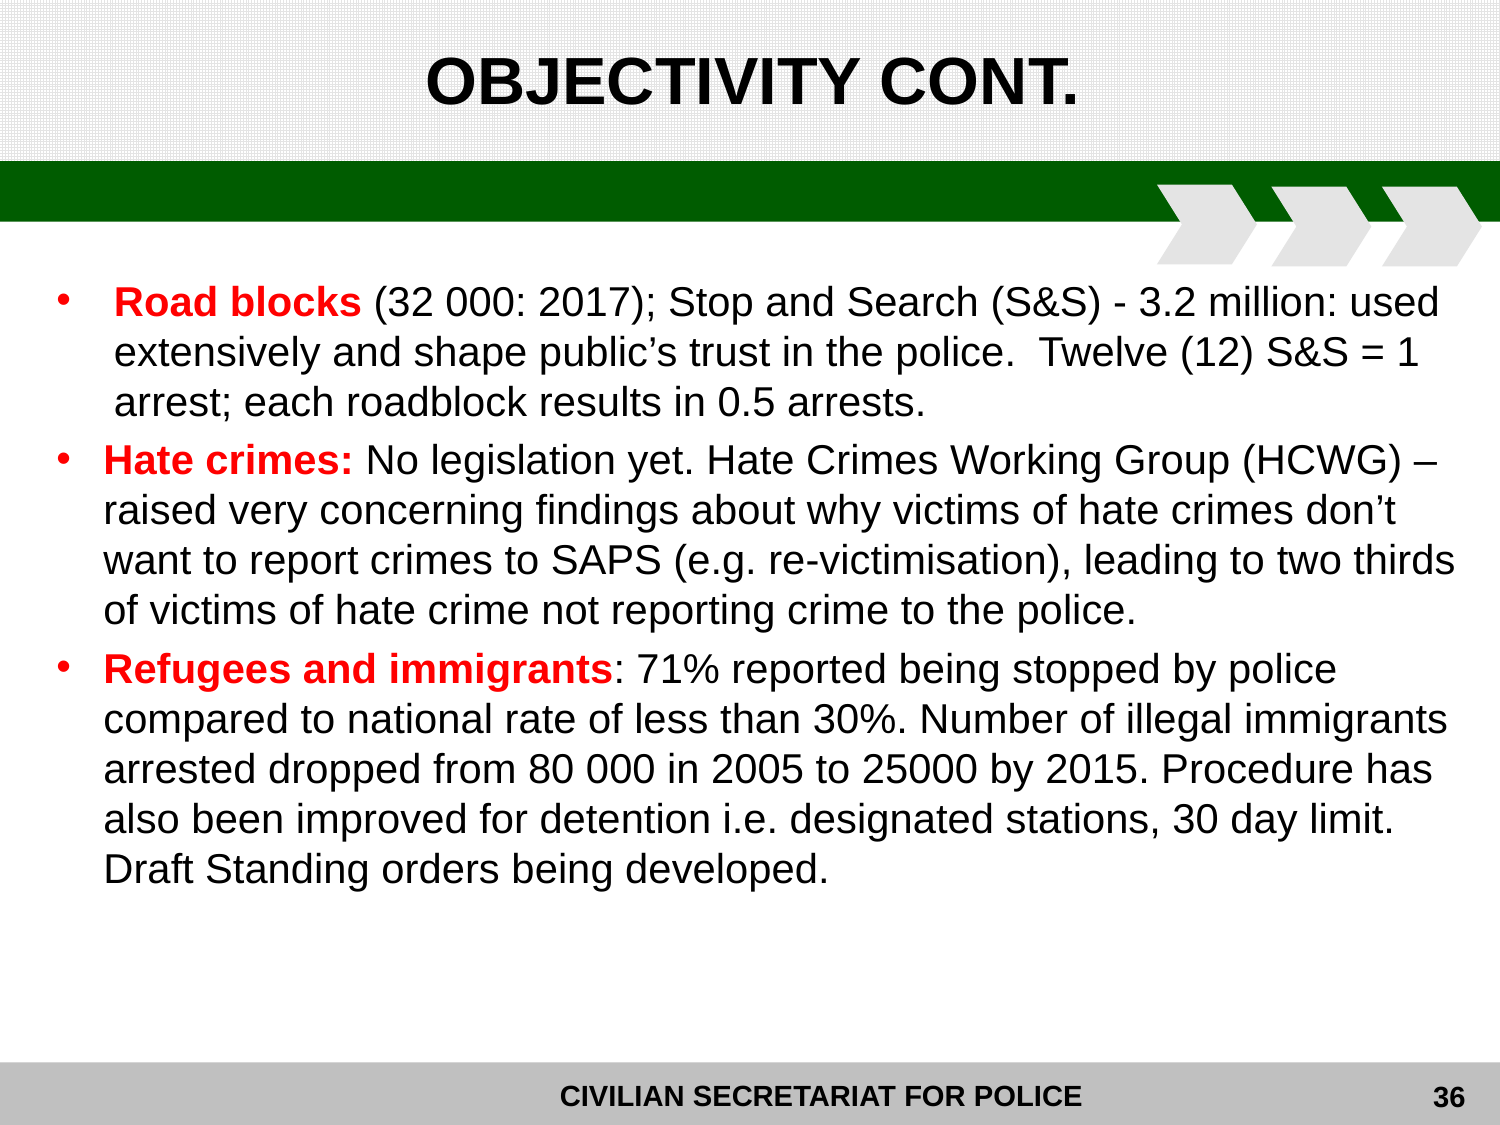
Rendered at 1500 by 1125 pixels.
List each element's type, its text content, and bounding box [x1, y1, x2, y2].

slide_number 36 [1130, 1070, 1481, 1125]
list Road blocks (32 000: 2017); Stop and Search (S&S) - 3.2 million: used extensively and shape public’s trust in the police. Twelve (12) S&S = 1 arrest; each roadblock results in 0.5 arrests. Hate crimes: No legislation yet. Hate Crimes Working Group (HCWG) – raised very concerning findings about why victims of hate crimes don’t want to report crimes to SAPS (e.g. re-victimisation), leading to two thirds of victims of hate crime not reporting crime to the police. Refugees and immigrants: 71% reported being stopped by police compared to national rate of less than 30%. Number of illegal immigrants arrested dropped from 80 000 in 2005 to 25000 by 2015. Procedure has also been improved for detention i.e. designated stations, 30 day limit. Draft Standing orders being developed. [41, 267, 1481, 1010]
title OBJECTIVITY CONT. [87, 19, 1437, 138]
